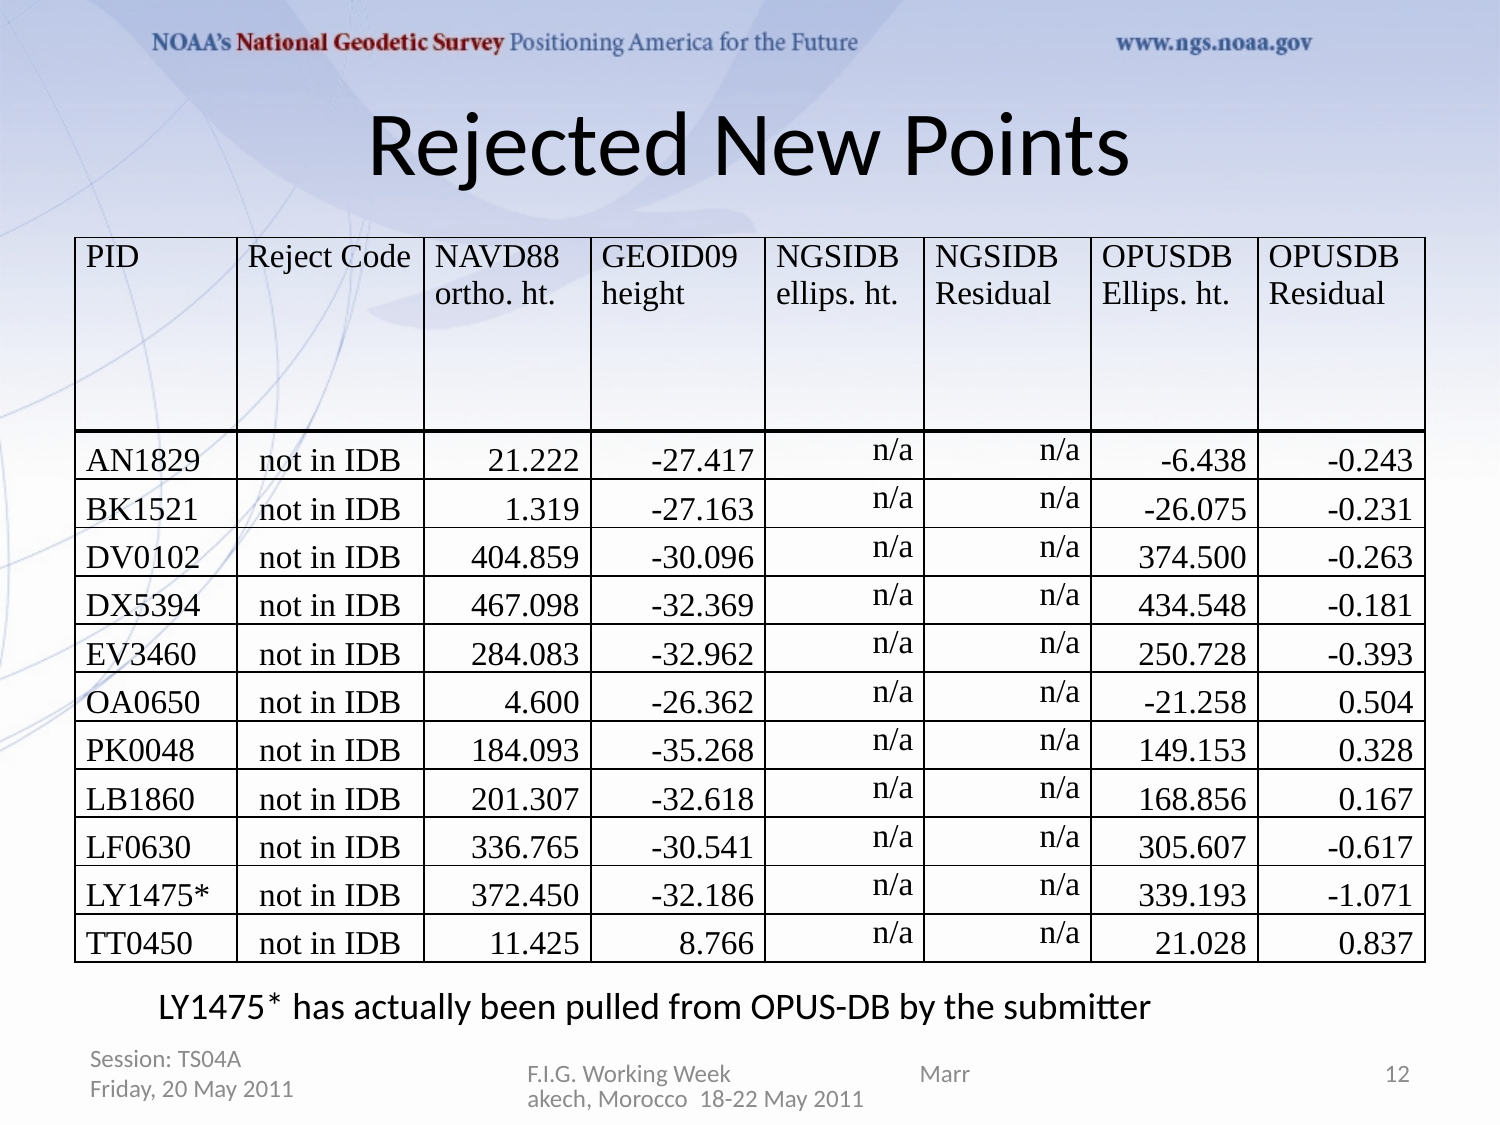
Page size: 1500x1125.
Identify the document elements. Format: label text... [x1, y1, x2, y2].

table_cell 168.856 [1092, 770, 1257, 816]
table_cell -26.362 [592, 673, 764, 720]
table_cell 8.766 [592, 915, 764, 961]
table_cell 305.607 [1092, 818, 1257, 865]
text_box LY1475* has actually been pulled from OPUS-DB by the submitter [143, 974, 1168, 1035]
table_cell not in IDB [238, 480, 423, 527]
table_header OPUSDB Residual [1259, 238, 1424, 429]
table_header PID [76, 238, 236, 429]
table_cell -0.243 [1259, 433, 1424, 478]
table_cell n/a [925, 433, 1090, 478]
table_cell 467.098 [425, 577, 590, 623]
table_cell not in IDB [238, 915, 423, 961]
table_cell n/a [925, 915, 1090, 961]
table_cell not in IDB [238, 625, 423, 671]
table_cell -6.438 [1092, 433, 1257, 478]
table_cell LY1475* [76, 866, 236, 913]
table_cell n/a [925, 480, 1090, 527]
table_cell -1.071 [1259, 866, 1424, 913]
table_cell n/a [766, 722, 923, 768]
table_cell 1.319 [425, 480, 590, 527]
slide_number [75, 1042, 425, 1103]
table_cell not in IDB [238, 528, 423, 575]
table_cell OA0650 [76, 673, 236, 720]
table_cell n/a [766, 673, 923, 720]
table_cell 11.425 [425, 915, 590, 961]
table_cell DV0102 [76, 528, 236, 575]
table_cell n/a [925, 770, 1090, 816]
table_cell not in IDB [238, 577, 423, 623]
table_cell 184.093 [425, 722, 590, 768]
picture [0, 0, 1500, 1125]
table_cell n/a [766, 433, 923, 478]
table_cell n/a [925, 625, 1090, 671]
table_cell -27.417 [592, 433, 764, 478]
table_cell n/a [766, 577, 923, 623]
table_cell n/a [925, 866, 1090, 913]
title Rejected New Points [74, 44, 1426, 233]
table_cell 4.600 [425, 673, 590, 720]
table_cell LB1860 [76, 770, 236, 816]
table_cell n/a [925, 528, 1090, 575]
table_cell n/a [766, 866, 923, 913]
table_cell 149.153 [1092, 722, 1257, 768]
table_cell not in IDB [238, 818, 423, 865]
table_cell 0.328 [1259, 722, 1424, 768]
table_cell -0.181 [1259, 577, 1424, 623]
table_header NAVD88 ortho. ht. [425, 238, 590, 429]
table_cell 21.222 [425, 433, 590, 478]
table_cell 374.500 [1092, 528, 1257, 575]
table_cell -27.163 [592, 480, 764, 527]
table_cell AN1829 [76, 433, 236, 478]
table_cell TT0450 [76, 915, 236, 961]
table_header NGSIDB Residual [925, 238, 1090, 429]
table_cell PK0048 [76, 722, 236, 768]
table_cell -0.263 [1259, 528, 1424, 575]
table_cell n/a [766, 770, 923, 816]
table_cell 0.167 [1259, 770, 1424, 816]
table_cell not in IDB [238, 770, 423, 816]
table_cell -32.186 [592, 866, 764, 913]
table_header Reject Code [238, 238, 423, 429]
table_cell BK1521 [76, 480, 236, 527]
table_header OPUSDB Ellips. ht. [1092, 238, 1257, 429]
table_cell n/a [925, 818, 1090, 865]
table_cell not in IDB [238, 722, 423, 768]
table_cell -26.075 [1092, 480, 1257, 527]
table_cell 336.765 [425, 818, 590, 865]
table_cell n/a [925, 673, 1090, 720]
table_cell 250.728 [1092, 625, 1257, 671]
table_cell n/a [766, 625, 923, 671]
table_cell -0.617 [1259, 818, 1424, 865]
footer F.I.G. Working Week Marrakech, Morocco 18-22 May 2011 [512, 1042, 988, 1103]
table_cell n/a [766, 818, 923, 865]
table_cell 404.859 [425, 528, 590, 575]
table_cell 339.193 [1092, 866, 1257, 913]
table_cell n/a [925, 722, 1090, 768]
table_cell 284.083 [425, 625, 590, 671]
table_cell not in IDB [238, 433, 423, 478]
table_cell -32.618 [592, 770, 764, 816]
table_cell 201.307 [425, 770, 590, 816]
table_cell LF0630 [76, 818, 236, 865]
table_cell n/a [766, 480, 923, 527]
table_cell n/a [766, 528, 923, 575]
table_cell 0.504 [1259, 673, 1424, 720]
table_cell 0.837 [1259, 915, 1424, 961]
table_cell -0.393 [1259, 625, 1424, 671]
table_header GEOID09 height [592, 238, 764, 429]
table_cell not in IDB [238, 673, 423, 720]
table_cell n/a [766, 915, 923, 961]
table_cell -0.231 [1259, 480, 1424, 527]
table_cell 434.548 [1092, 577, 1257, 623]
table_cell -32.962 [592, 625, 764, 671]
table_cell -30.541 [592, 818, 764, 865]
table_cell DX5394 [76, 577, 236, 623]
slide_number 12 [1074, 1042, 1425, 1103]
table_cell -35.268 [592, 722, 764, 768]
table_cell -21.258 [1092, 673, 1257, 720]
table_cell n/a [925, 577, 1090, 623]
table_header NGSIDB ellips. ht. [766, 238, 923, 429]
table_cell -30.096 [592, 528, 764, 575]
table_cell not in IDB [238, 866, 423, 913]
table_cell 372.450 [425, 866, 590, 913]
table_cell 21.028 [1092, 915, 1257, 961]
table_cell -32.369 [592, 577, 764, 623]
table_cell EV3460 [76, 625, 236, 671]
